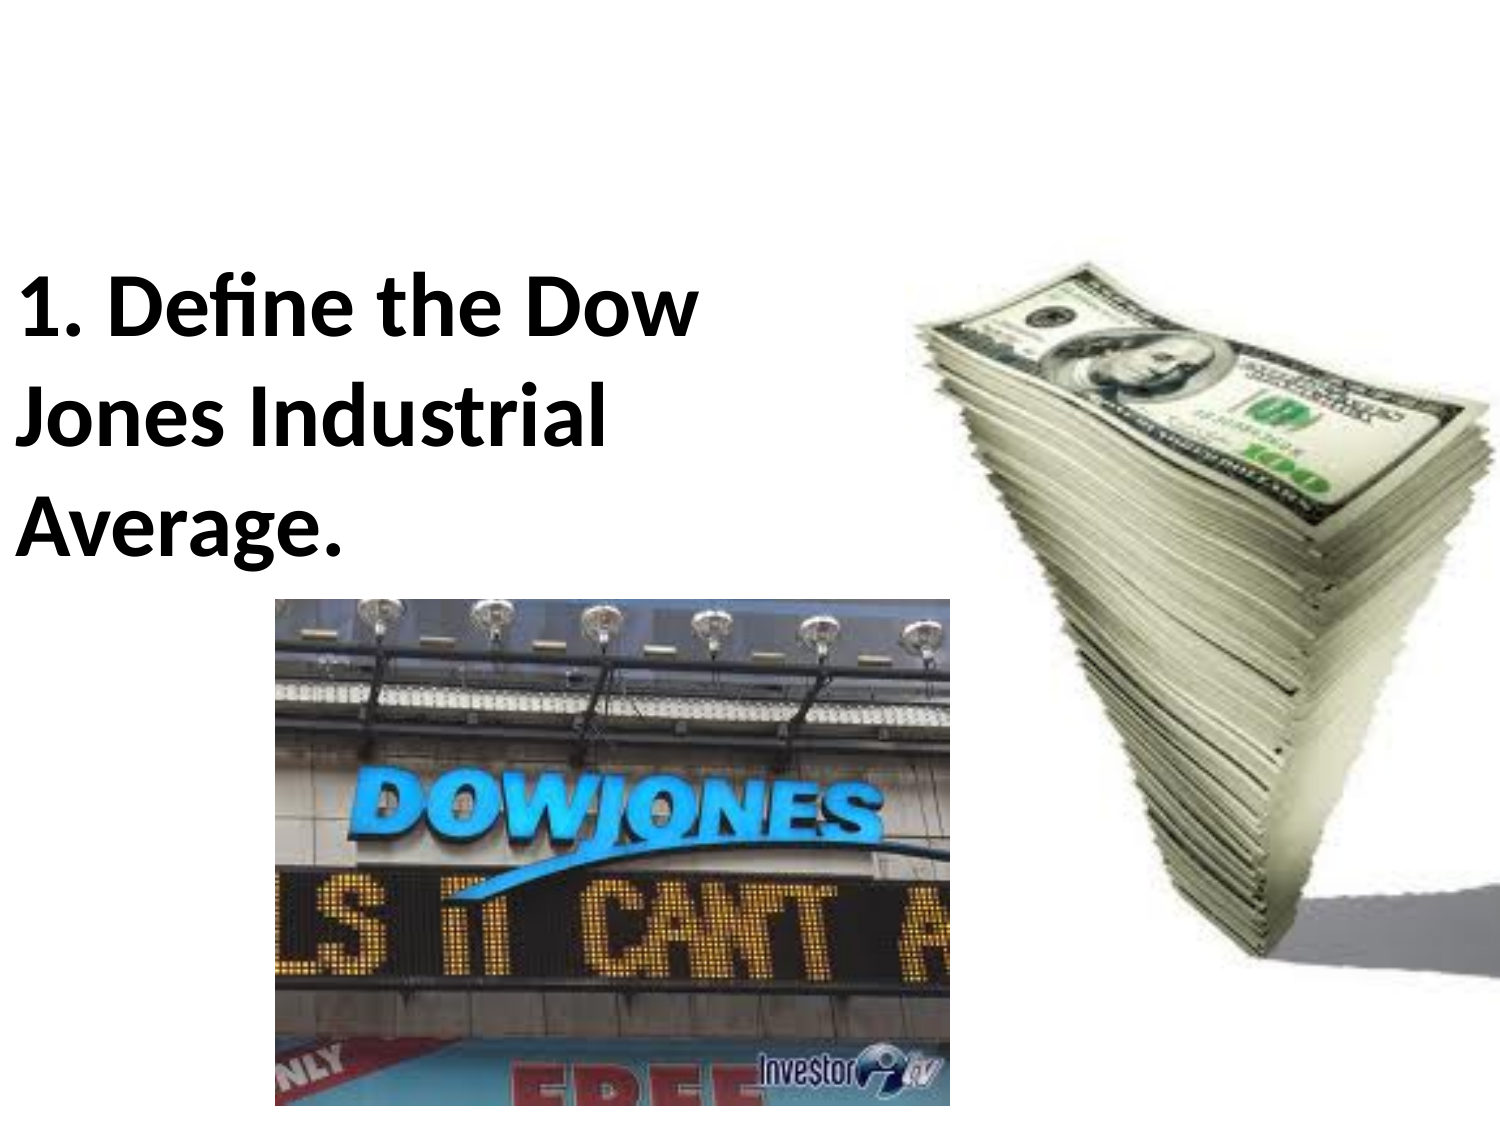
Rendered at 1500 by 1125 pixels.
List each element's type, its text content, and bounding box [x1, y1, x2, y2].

title 1. Define the Dow Jones Industrial Average. [0, 24, 905, 1125]
picture [274, 237, 1500, 1106]
